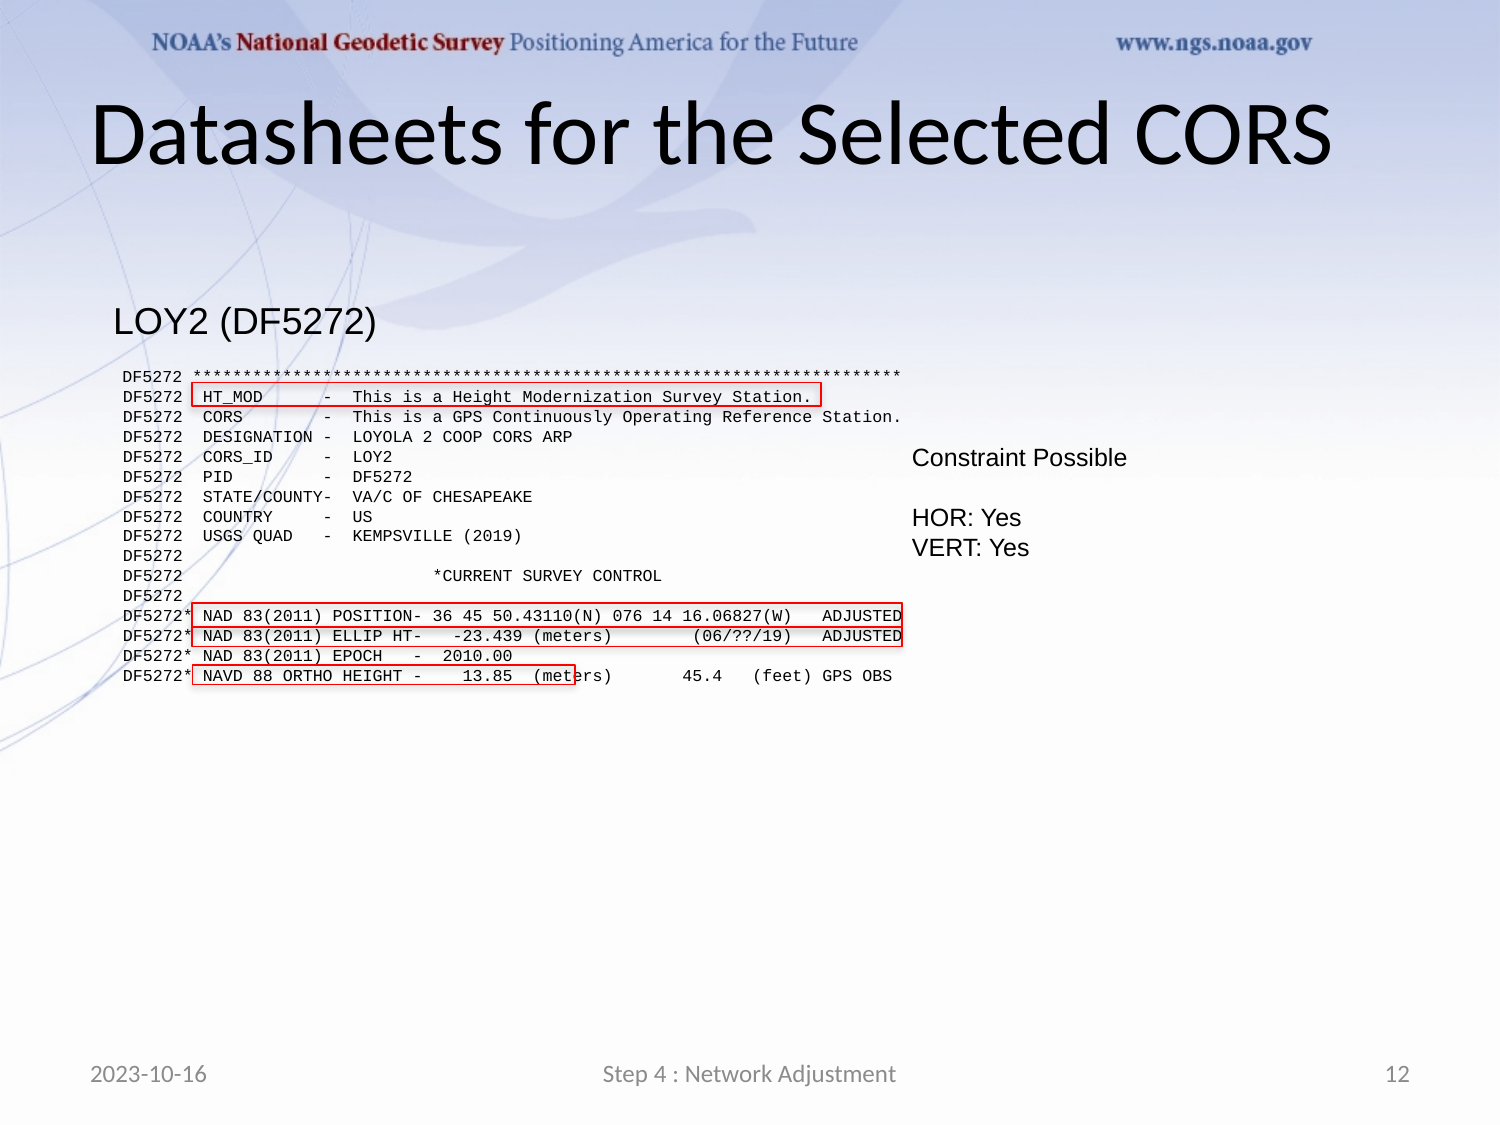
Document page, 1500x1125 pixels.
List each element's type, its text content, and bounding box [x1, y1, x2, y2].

text_box [191, 602, 903, 626]
text_box Constraint Possible HOR: Yes VERT: Yes [897, 434, 1181, 569]
text_box [191, 626, 903, 647]
text_box [191, 382, 822, 407]
text_box [192, 664, 576, 685]
slide_number 12 [1074, 1042, 1425, 1103]
text_box DF5272 *********************************************************************** DF5272 HT_MOD - This is a Height Modernization Survey Station. DF5272 CORS - This is a GPS Continuously Operating Reference Station. DF5272 DESIGNATION - LOYOLA 2 COOP CORS ARP DF5272 CORS_ID - LOY2 DF5272 PID - DF5272 DF5272 STATE/COUNTY- VA/C OF CHESAPEAKE DF5272 COUNTRY - US DF5272 USGS QUAD - KEMPSVILLE (2019) DF5272 DF5272 *CURRENT SURVEY CONTROL DF5272 ______________________________________________________________________ DF5272* NAD 83(2011) POSITION- 36 45 50.43110(N) 076 14 16.06827(W) ADJUSTED DF5272* NAD 83(2011) ELLIP HT- -23.439 (meters) (06/??/19) ADJUSTED DF5272* NAD 83(2011) EPOCH - 2010.00 DF5272* NAVD 88 ORTHO HEIGHT - 13.85 (meters) 45.4 (feet) GPS OBS [98, 358, 929, 693]
footer Step 4 : Network Adjustment [512, 1042, 988, 1103]
picture [0, 0, 1500, 1125]
title Datasheets for the Selected CORS [74, 74, 1426, 181]
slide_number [75, 1042, 425, 1103]
text_box LOY2 (DF5272) [98, 289, 405, 350]
